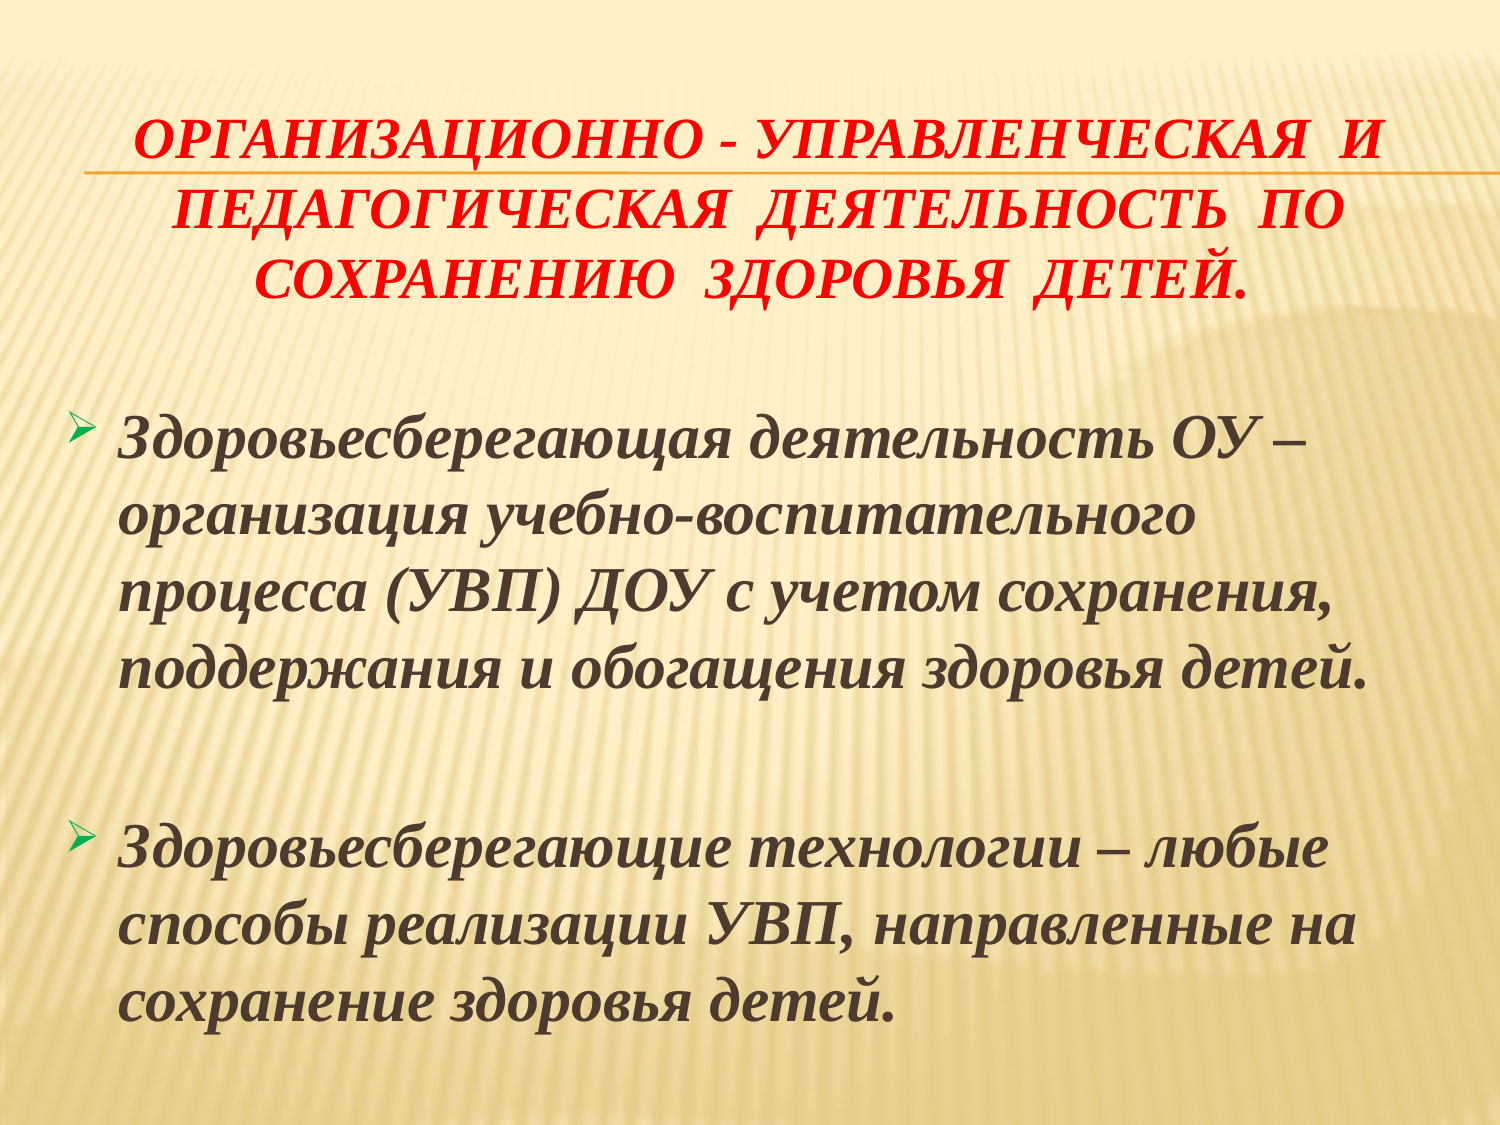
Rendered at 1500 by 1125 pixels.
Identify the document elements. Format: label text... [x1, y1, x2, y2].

title Организационно - управленческая и педагогическая деятельность по сохранению здоровья детей. [46, 23, 1472, 387]
list Здоровьесберегающая деятельность ОУ – организация учебно-воспитательного процесса (УВП) ДОУ с учетом сохранения, поддержания и обогащения здоровья детей. Здоровьесберегающие технологии – любые способы реализации УВП, направленные на сохранение здоровья детей. [50, 386, 1475, 1043]
